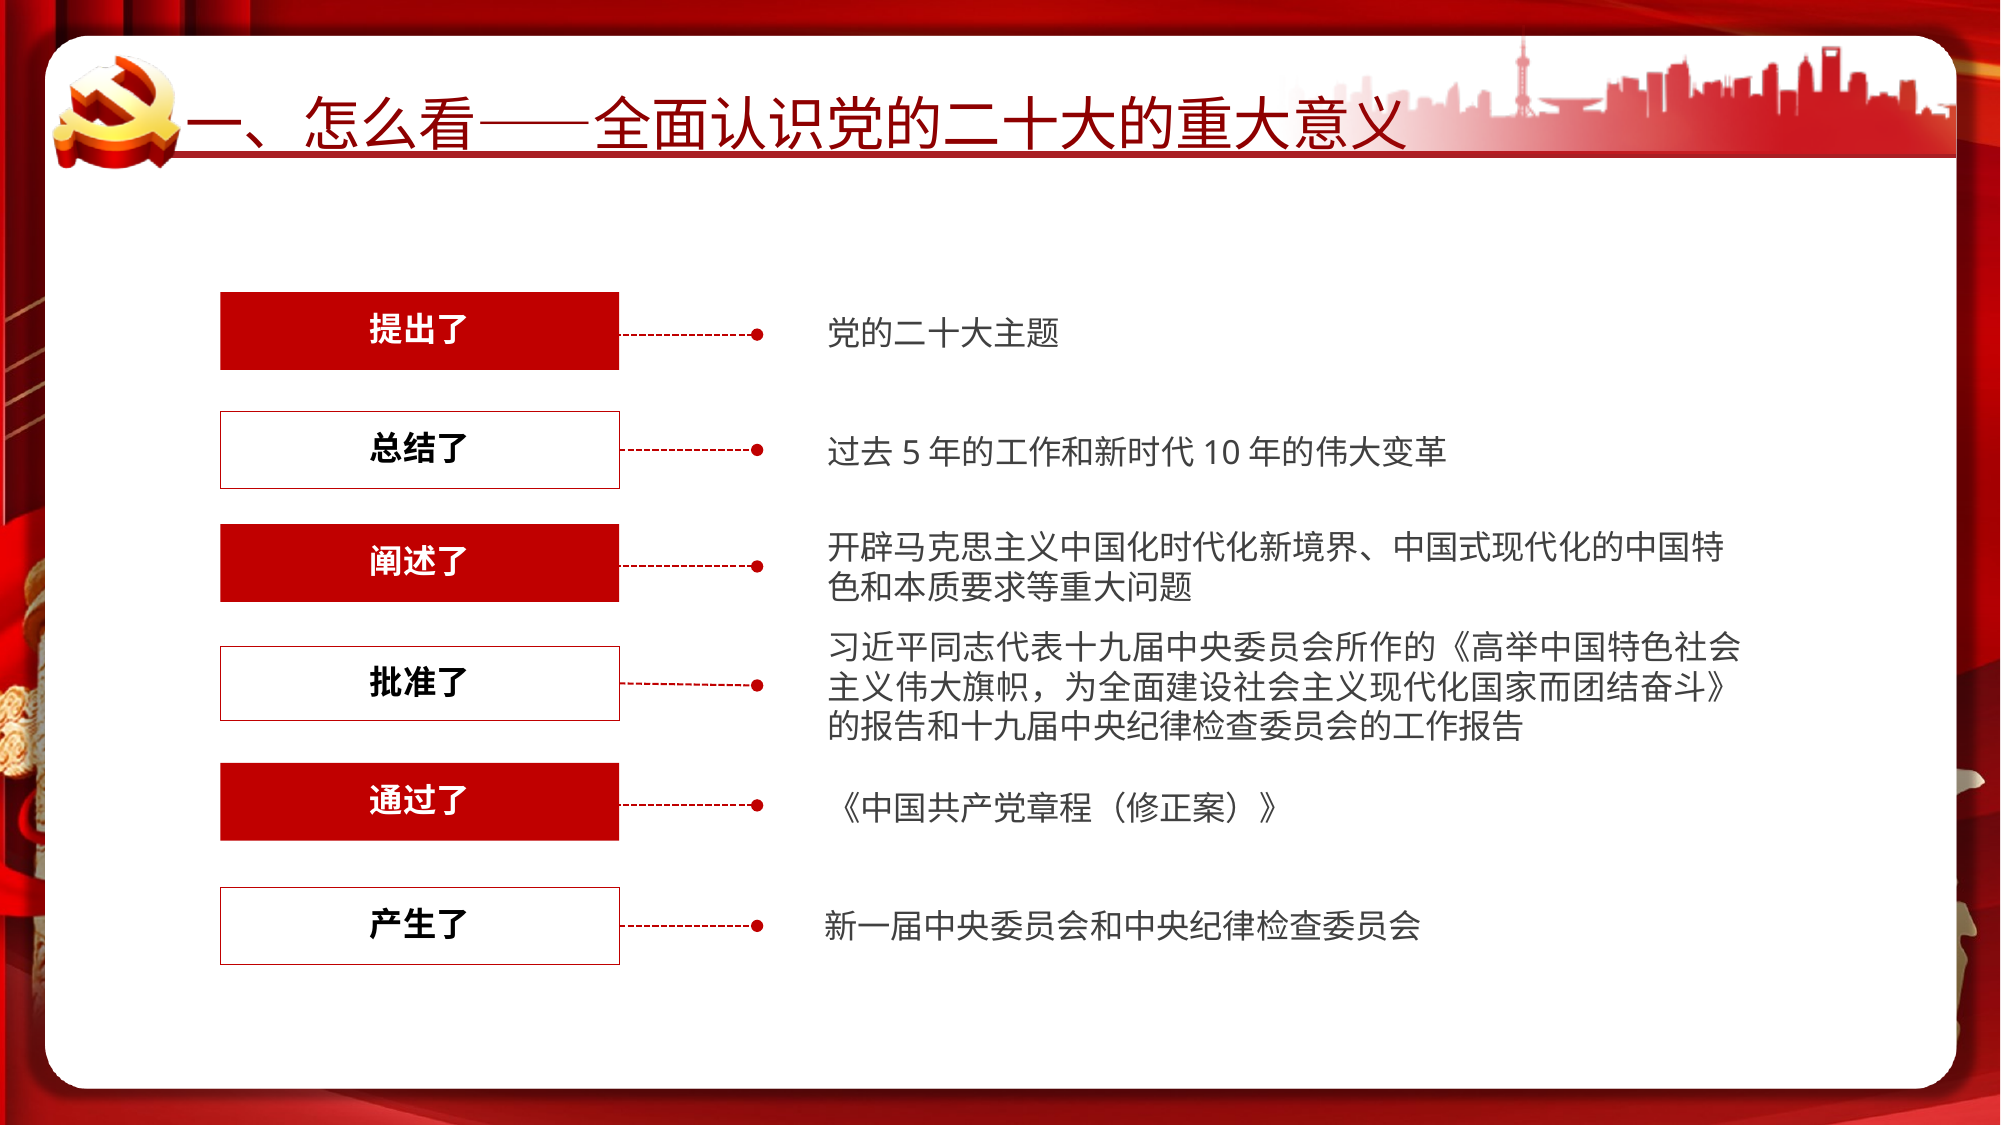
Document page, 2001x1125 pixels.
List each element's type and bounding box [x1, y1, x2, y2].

text_box [220, 292, 1757, 370]
text_box [220, 886, 1754, 965]
picture [0, 0, 2001, 1125]
text_box [220, 518, 1757, 615]
text_box [220, 618, 1757, 755]
text_box [23, 19, 1956, 186]
text_box [220, 762, 1757, 841]
text_box [220, 411, 1757, 489]
